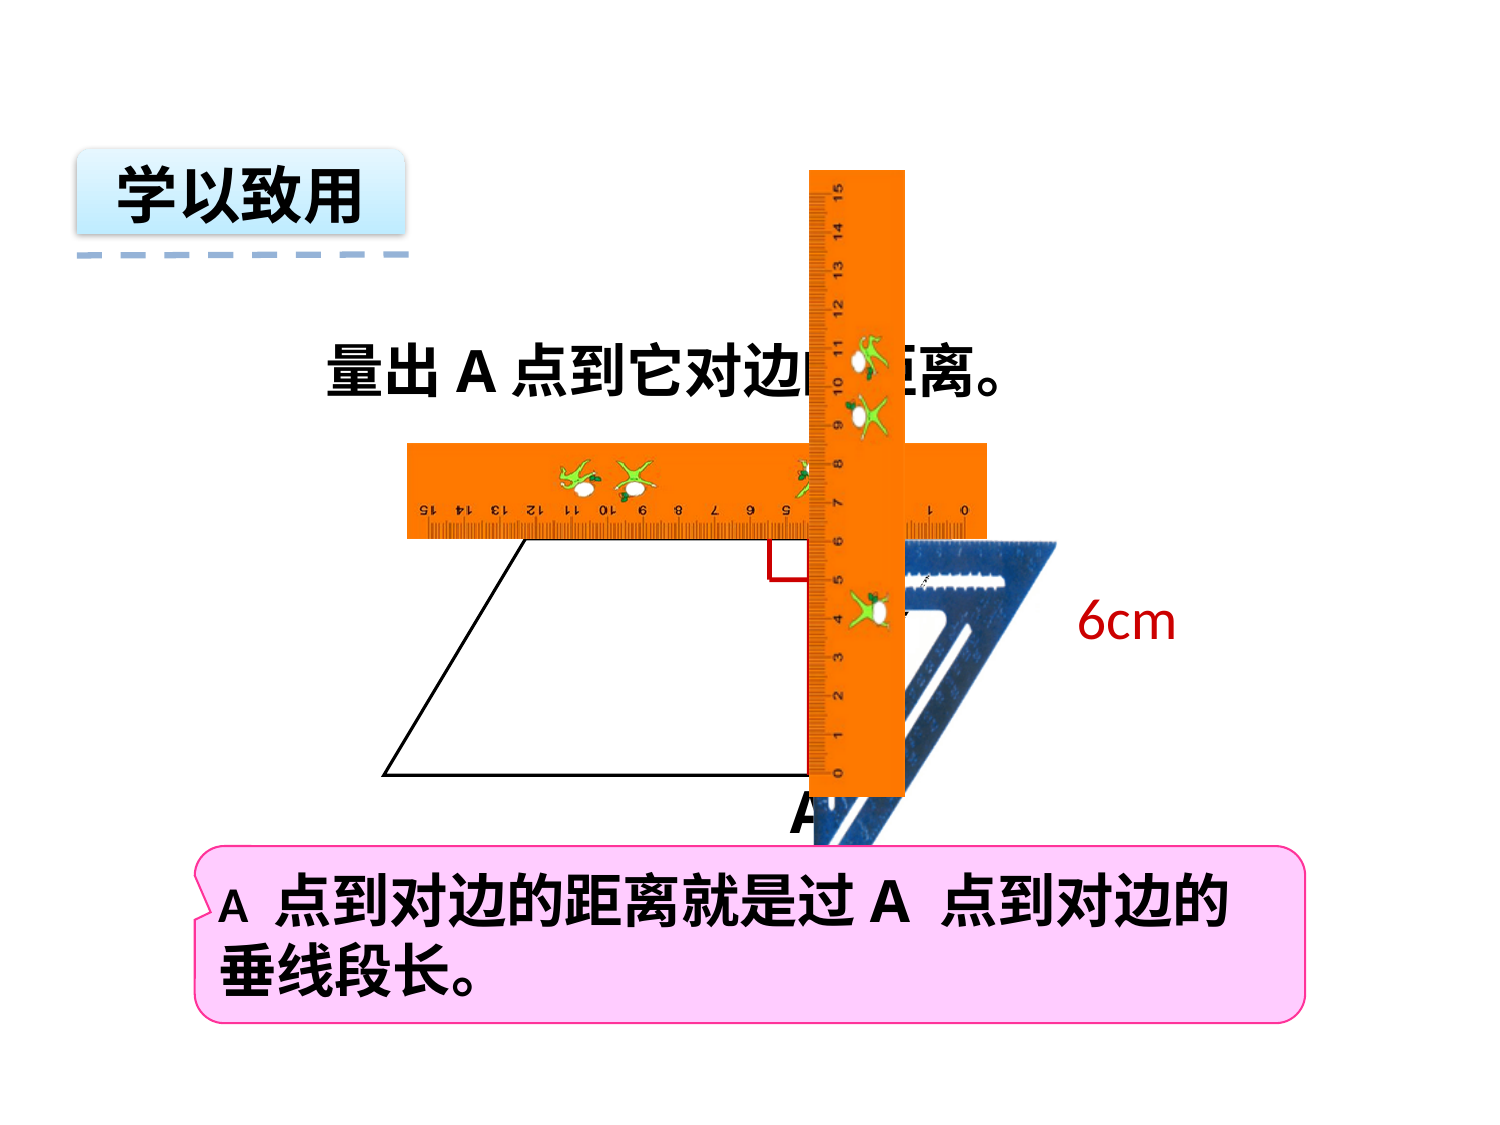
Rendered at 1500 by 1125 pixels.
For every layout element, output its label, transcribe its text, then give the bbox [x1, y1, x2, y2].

text_box [383, 546, 803, 776]
text_box 6cm [1063, 574, 1193, 659]
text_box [769, 538, 803, 580]
picture [407, 170, 1060, 940]
text_box A 点到对边的距离就是过A 点到对边的垂线段长。 [194, 846, 1306, 1024]
text_box A [775, 767, 805, 846]
text_box 量出A点到它对边的距离。 [908, 326, 1050, 411]
text_box 学以致用 [76, 148, 406, 235]
text_box 量出A点到它对边的距离。 [310, 326, 803, 411]
